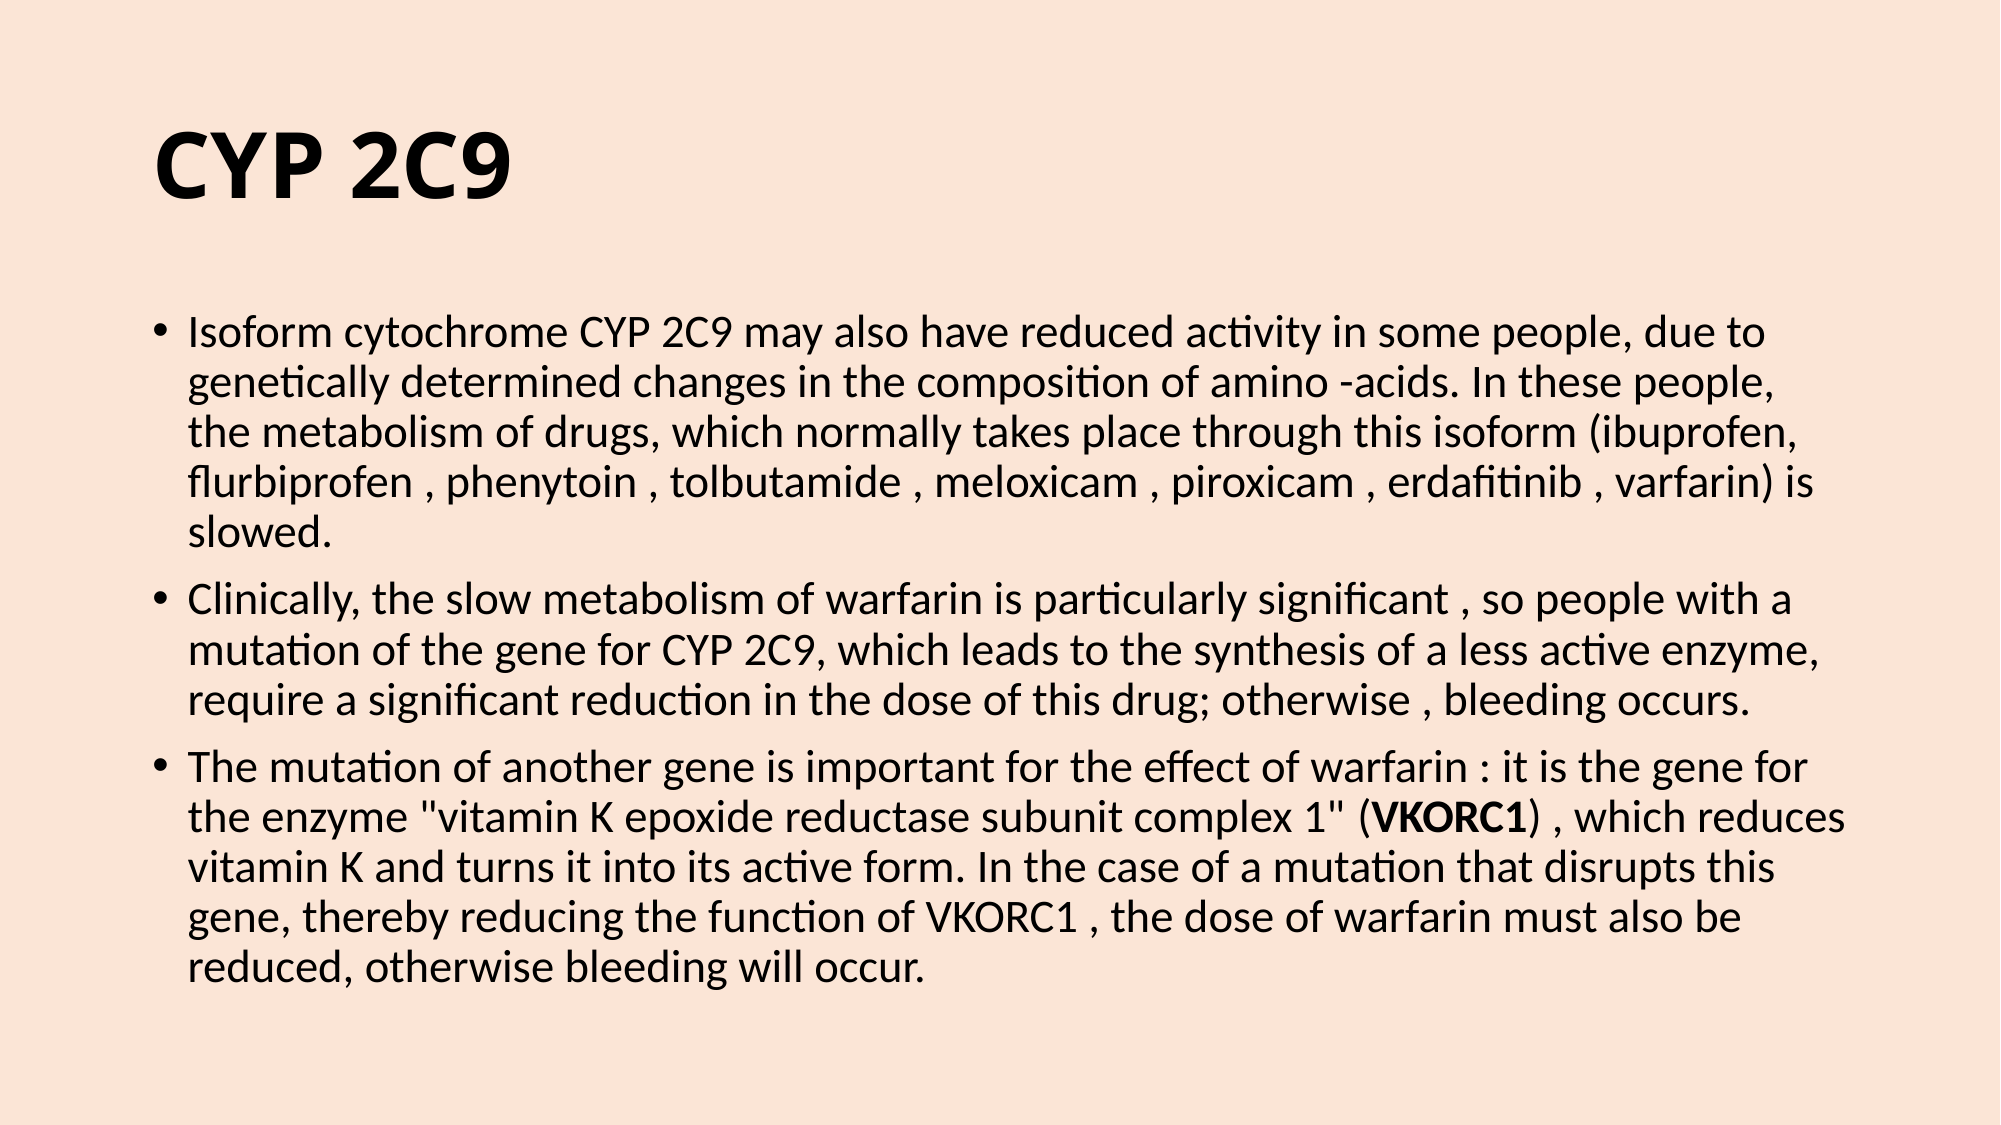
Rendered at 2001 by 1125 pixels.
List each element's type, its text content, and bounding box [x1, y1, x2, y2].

title CYP 2C9 [137, 59, 1863, 278]
list Isoform cytochrome CYP 2C9 may also have reduced activity in some people, due to genetically determined changes in the composition of amino -acids. In these people, the metabolism of drugs, which normally takes place through this isoform (ibuprofen, flurbiprofen , phenytoin , tolbutamide , meloxicam , piroxicam , erdafitinib , varfarin) is slowed. Clinically, the slow metabolism of warfarin is particularly significant , so people with a mutation of the gene for CYP 2C9, which leads to the synthesis of a less active enzyme, require a significant reduction in the dose of this drug; otherwise , bleeding occurs. The mutation of another gene is important for the effect of warfarin : it is the gene for the enzyme "vitamin K epoxide reductase subunit complex 1" (VKORC1) , which reduces vitamin K and turns it into its active form. In the case of a mutation that disrupts this gene, thereby reducing the function of VKORC1 , the dose of warfarin must also be reduced, otherwise bleeding will occur. [137, 299, 1863, 1014]
